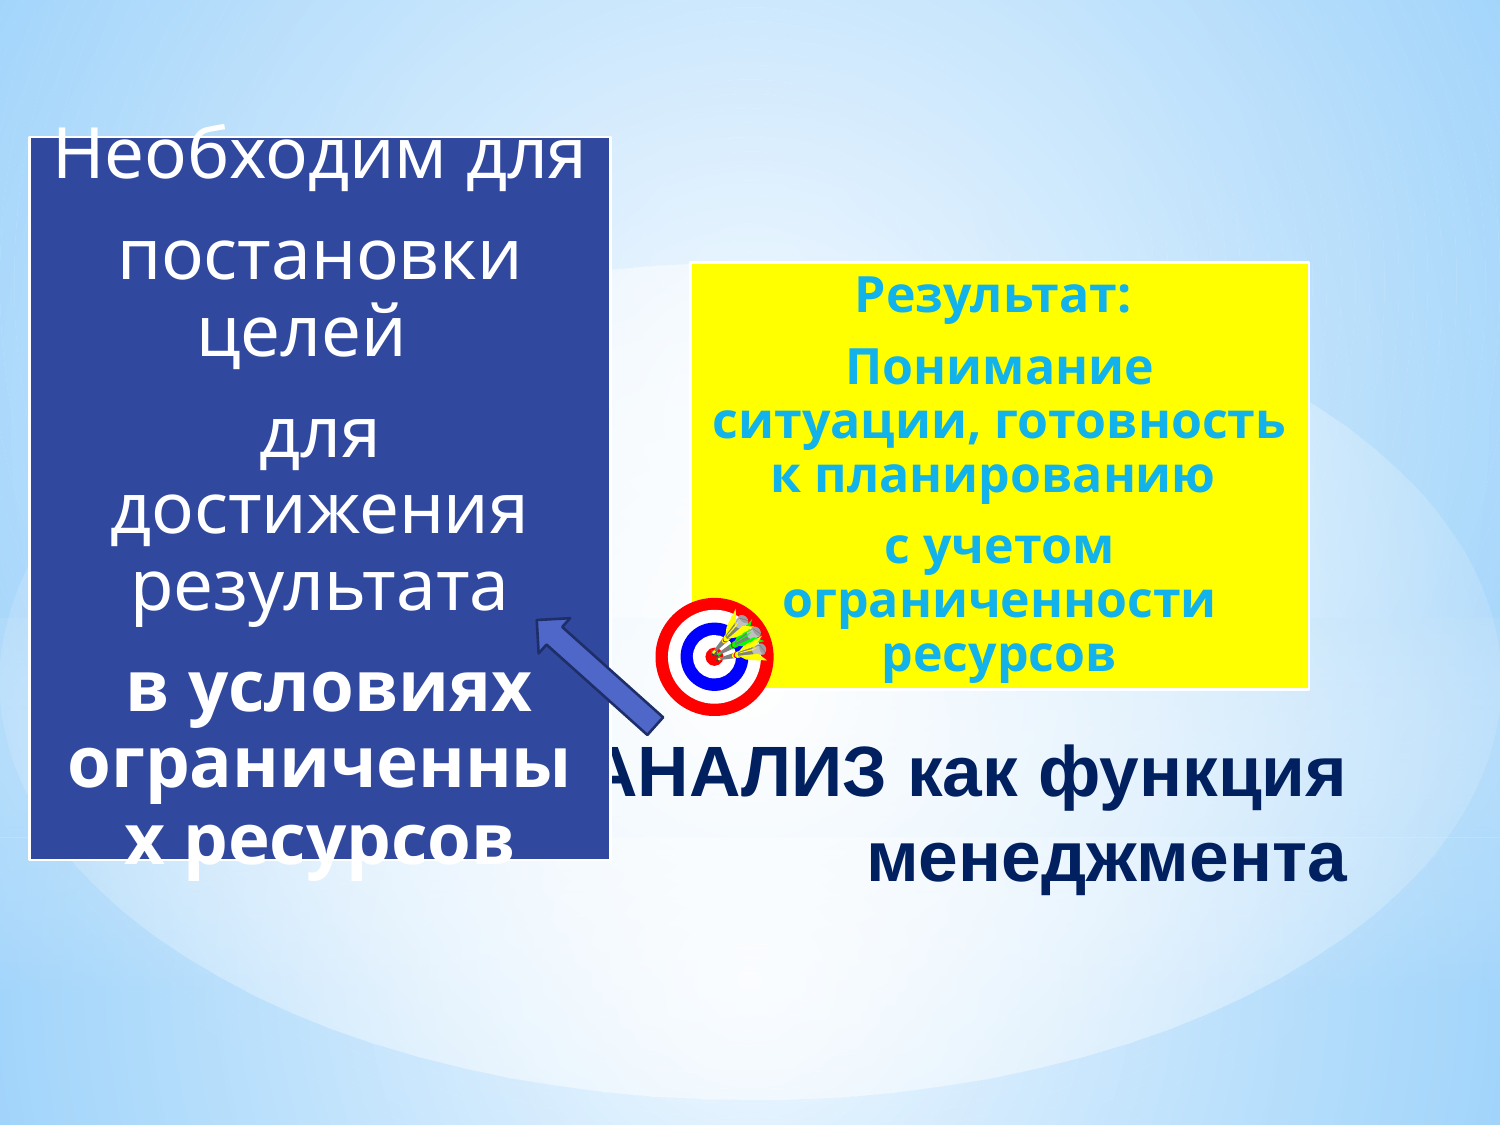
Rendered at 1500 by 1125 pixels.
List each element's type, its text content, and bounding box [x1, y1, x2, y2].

title АНАЛИЗ как функция менеджмента [1355, 717, 1363, 905]
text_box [655, 597, 774, 717]
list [29, 136, 1351, 1006]
